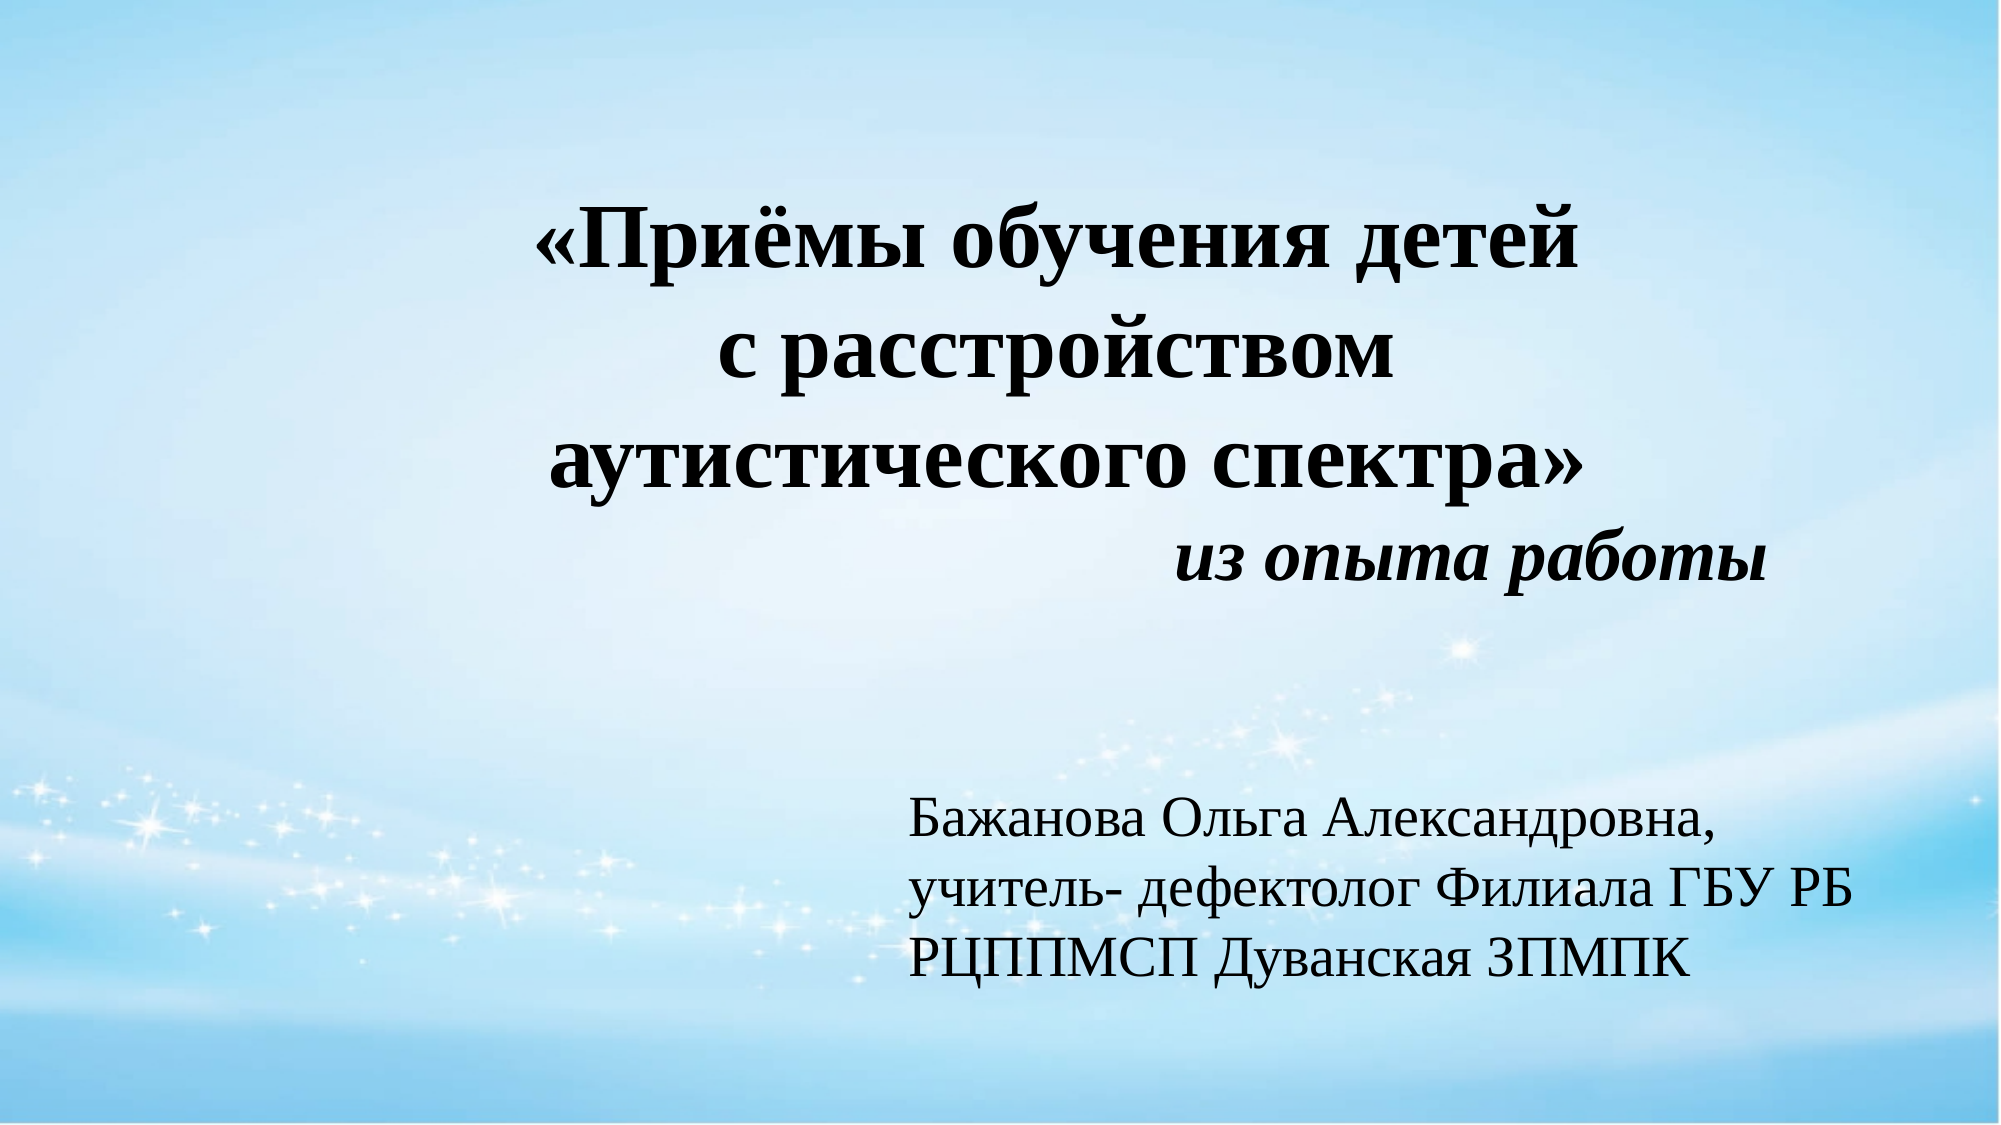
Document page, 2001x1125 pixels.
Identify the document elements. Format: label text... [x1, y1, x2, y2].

text_box «Приёмы обучения детей с расстройством аутистического спектра» из опыта работы [324, 168, 1813, 713]
text_box Бажанова Ольга Александровна, учитель- дефектолог Филиала ГБУ РБ РЦППМСП Дуванская ЗПМПК [893, 770, 1943, 995]
